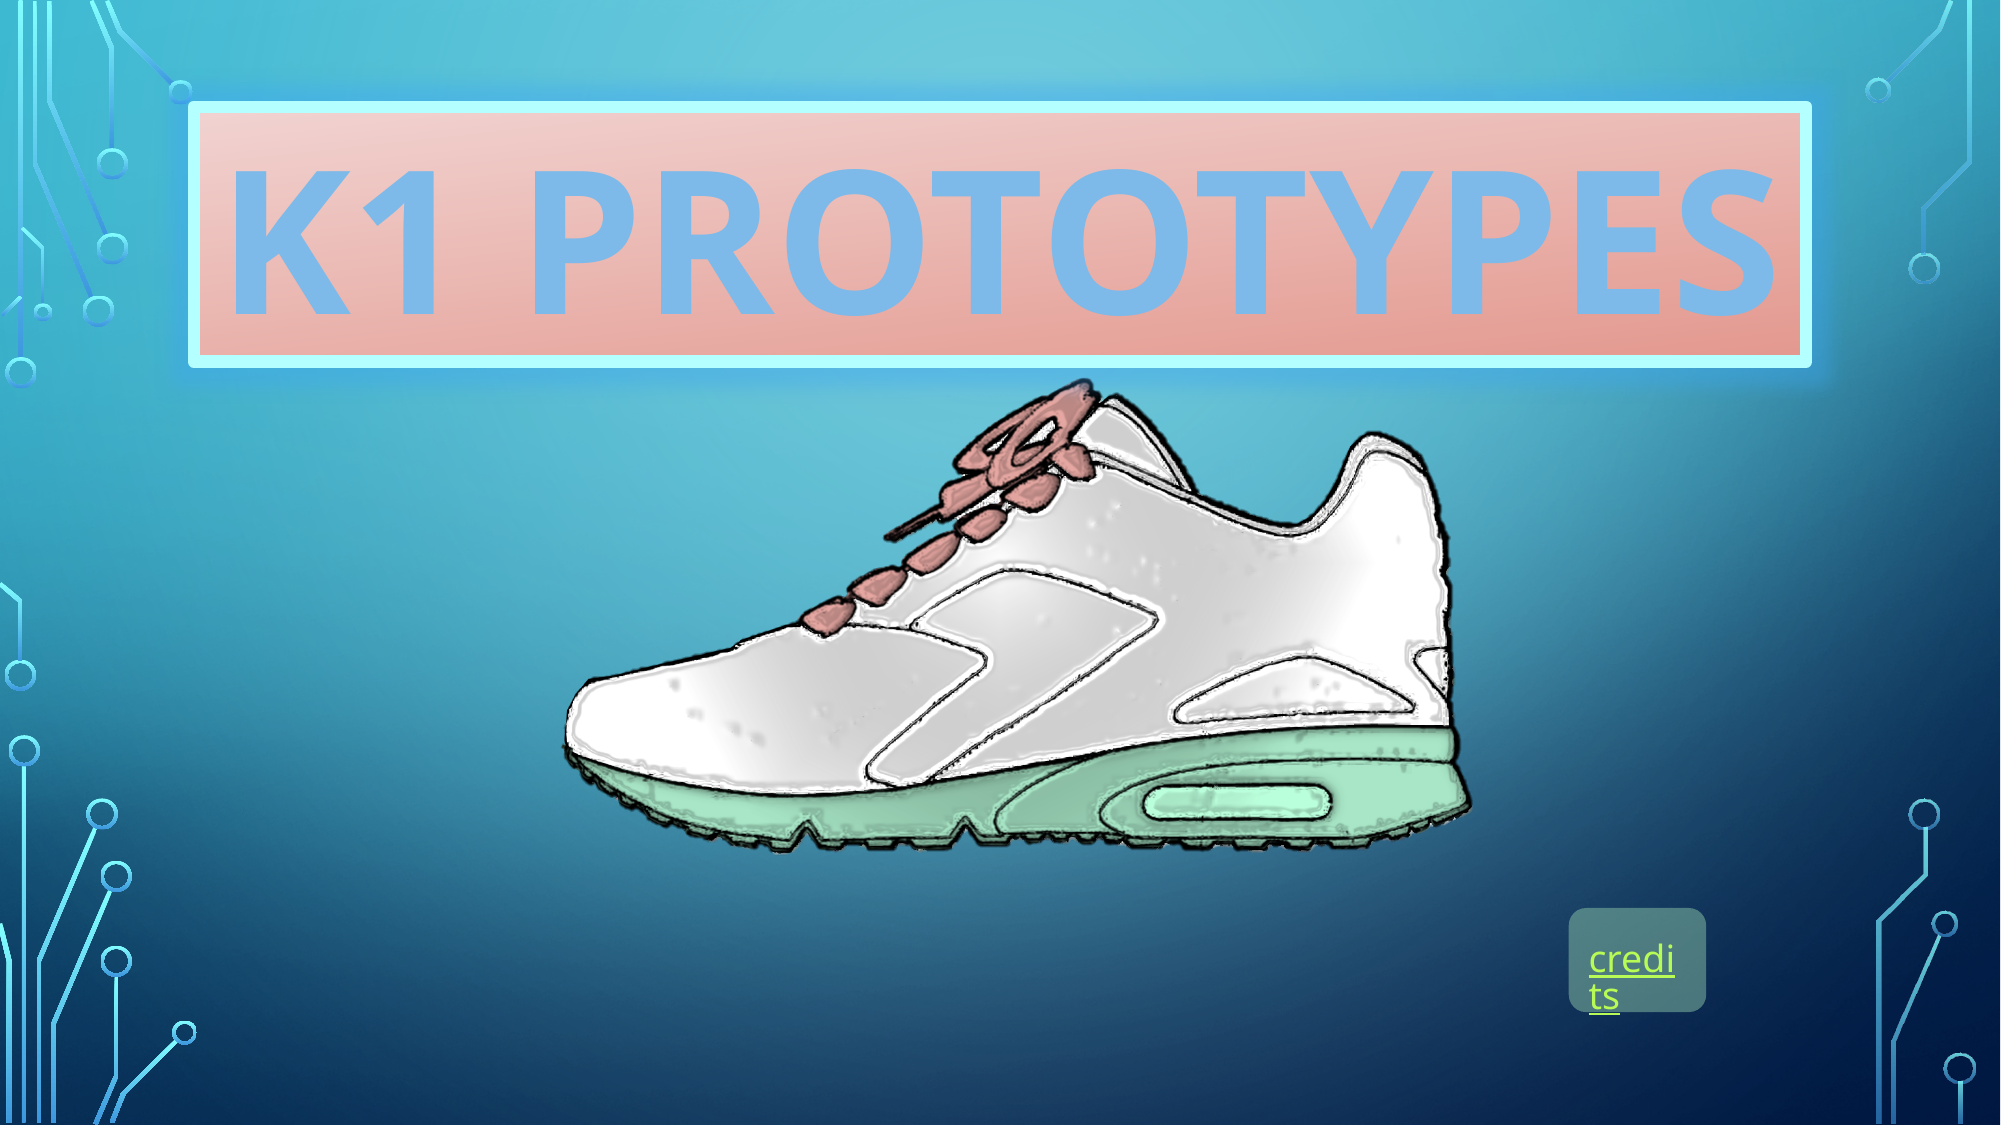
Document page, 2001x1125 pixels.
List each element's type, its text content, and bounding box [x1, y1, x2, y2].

text_box K1 PROTOTYPES [193, 106, 1807, 362]
text_box credits [1568, 907, 1707, 1013]
picture [362, 186, 1638, 939]
